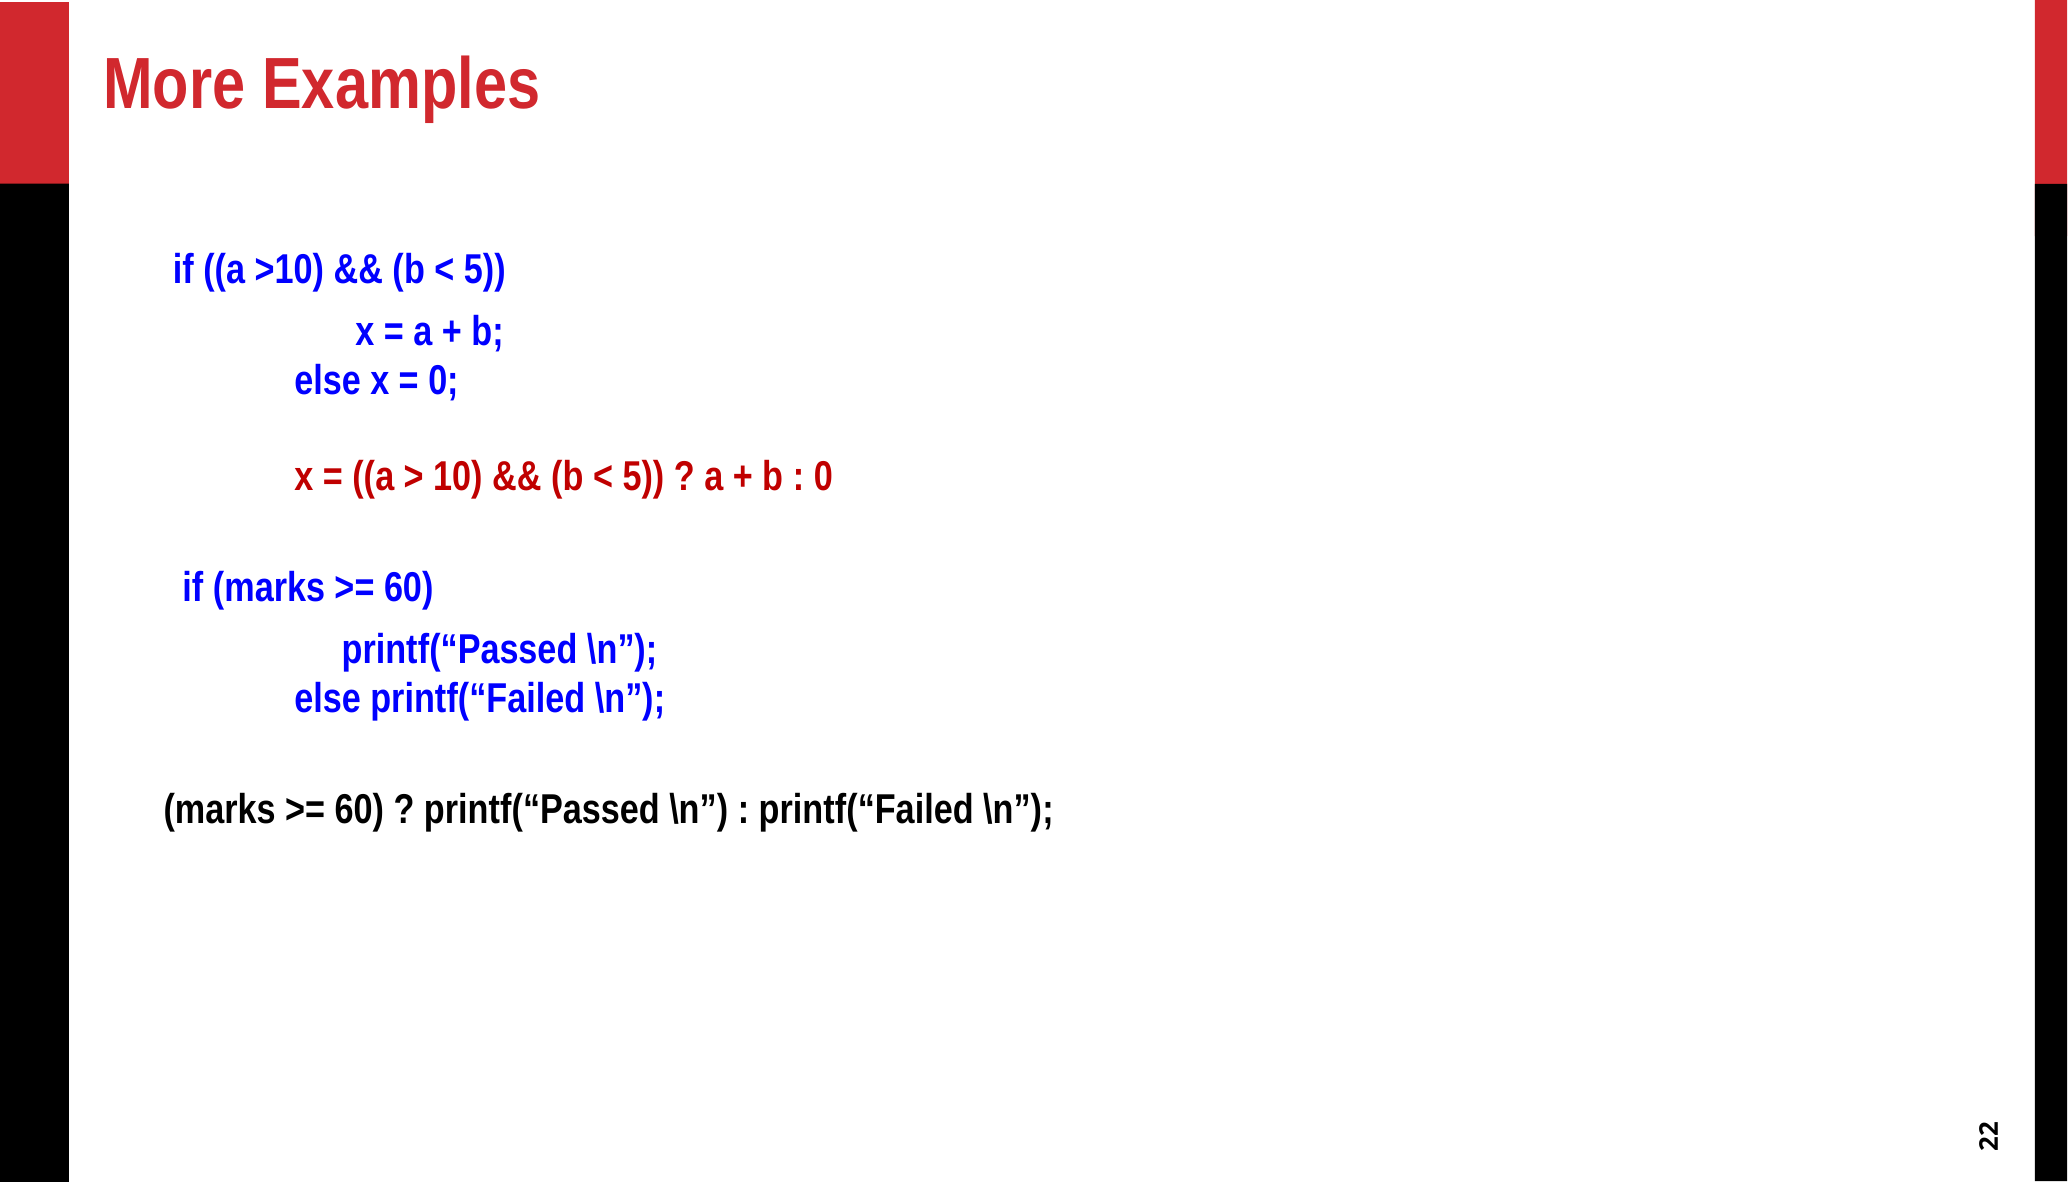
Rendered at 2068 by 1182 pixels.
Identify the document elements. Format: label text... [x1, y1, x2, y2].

slide_number ‹#› [1963, 1046, 2016, 1169]
list if ((a >10) && (b < 5)) x = a + b; else x = 0; x = ((a > 10) && (b < 5)) ? a + b : 0 if (marks >= 60) printf(“Passed \n”); else printf(“Failed \n”); (marks >= 60) ? printf(“Passed \n”) : printf(“Failed \n”); [108, 242, 1597, 1053]
title More Examples [86, 26, 2016, 132]
